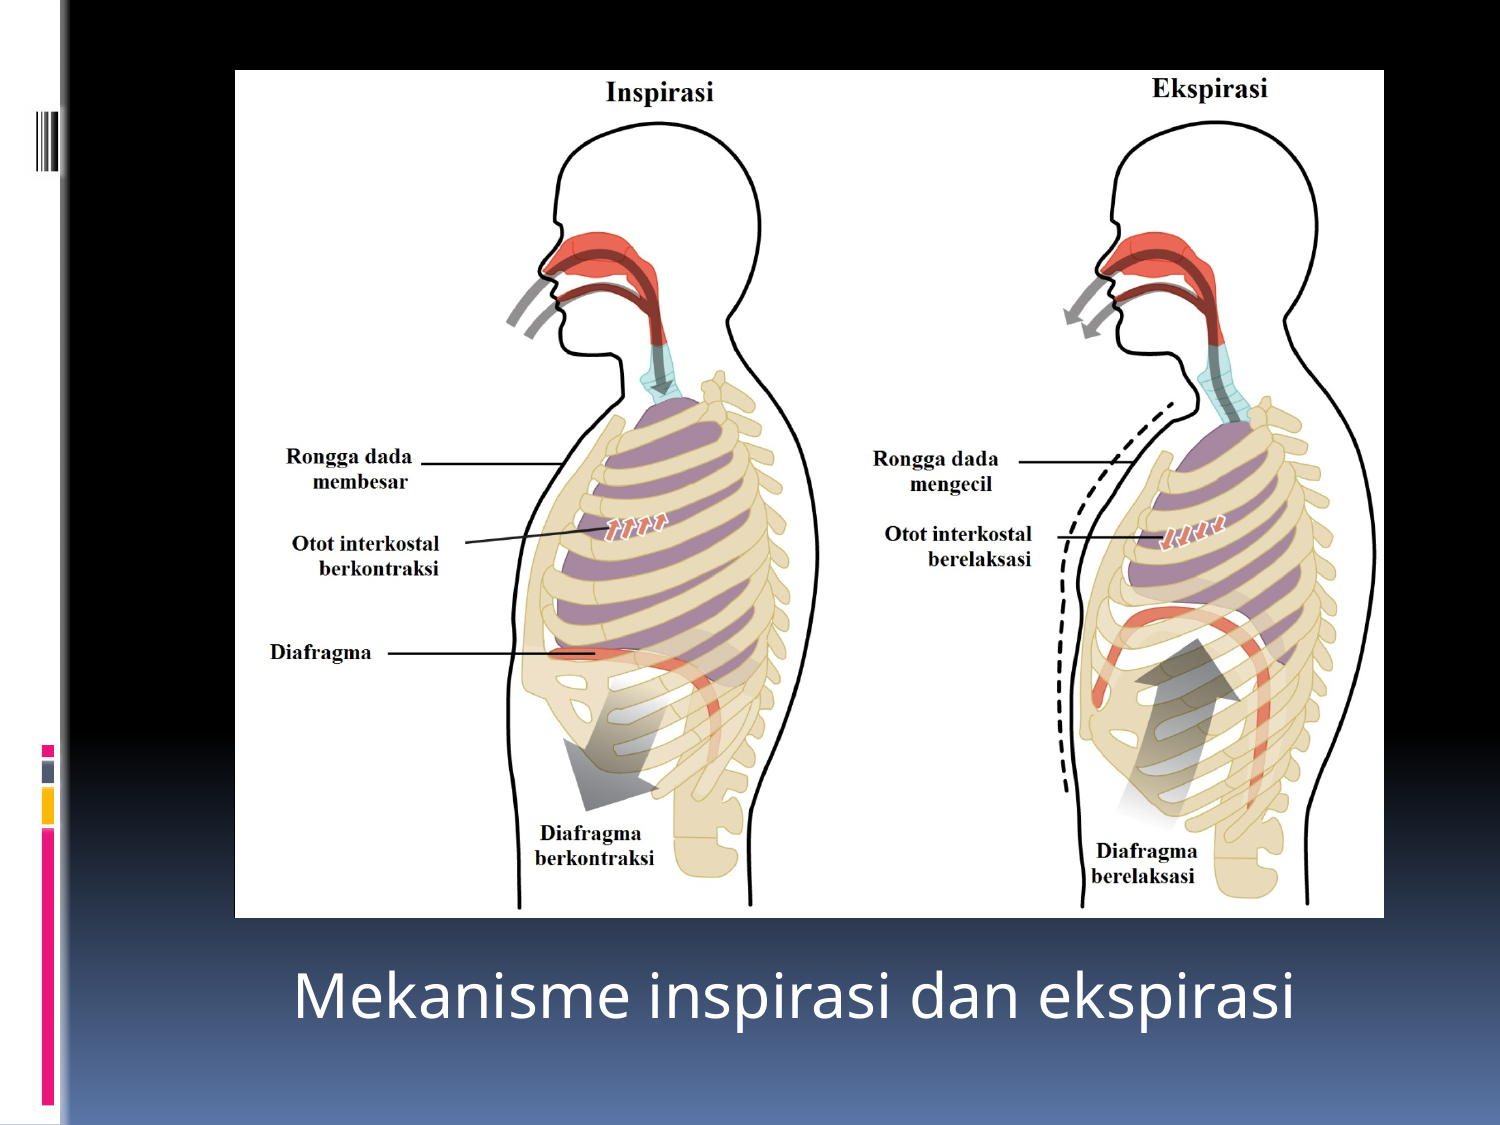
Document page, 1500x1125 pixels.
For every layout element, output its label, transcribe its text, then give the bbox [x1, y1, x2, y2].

list Mekanisme inspirasi dan ekspirasi [152, 949, 1428, 1043]
picture [233, 68, 1384, 919]
